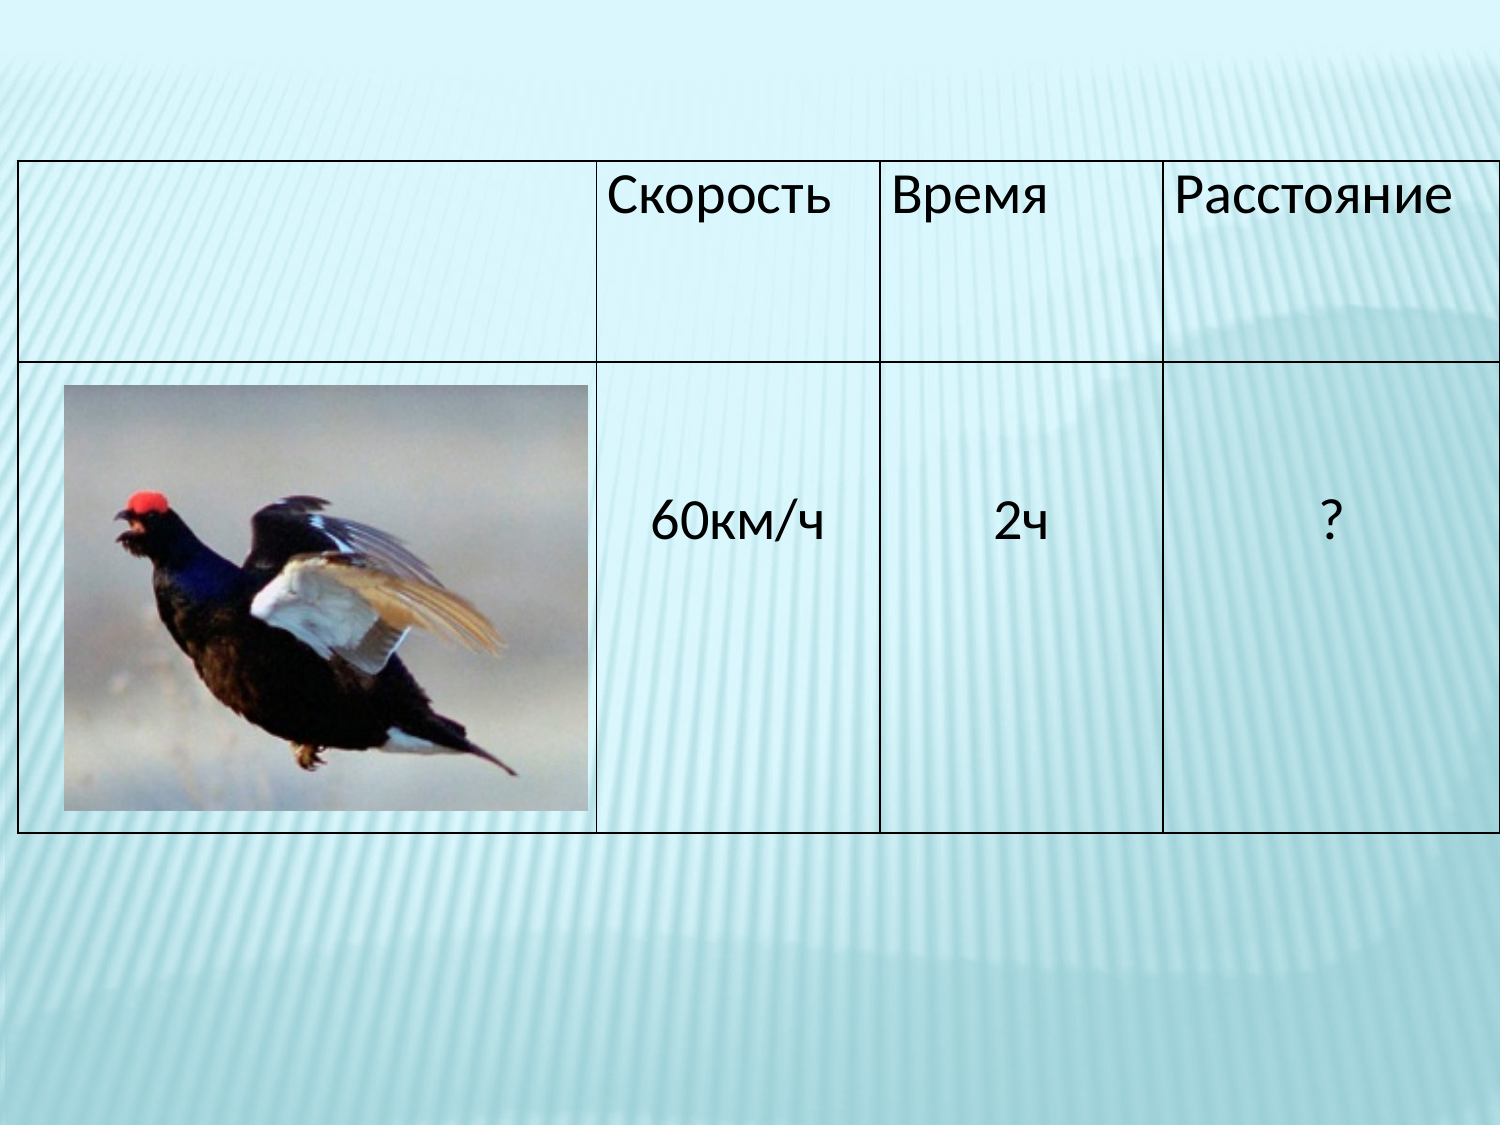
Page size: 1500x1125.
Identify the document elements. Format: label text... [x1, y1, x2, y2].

picture [64, 385, 588, 811]
table_header Скорость [597, 162, 879, 361]
table_cell 60км/ч [597, 363, 879, 832]
table_header [19, 162, 596, 361]
table_cell 2ч [881, 363, 1162, 832]
table_cell [19, 363, 596, 832]
table_header Расстояние [1164, 162, 1499, 361]
table_header Время [881, 162, 1162, 361]
table_cell ? [1164, 363, 1499, 832]
